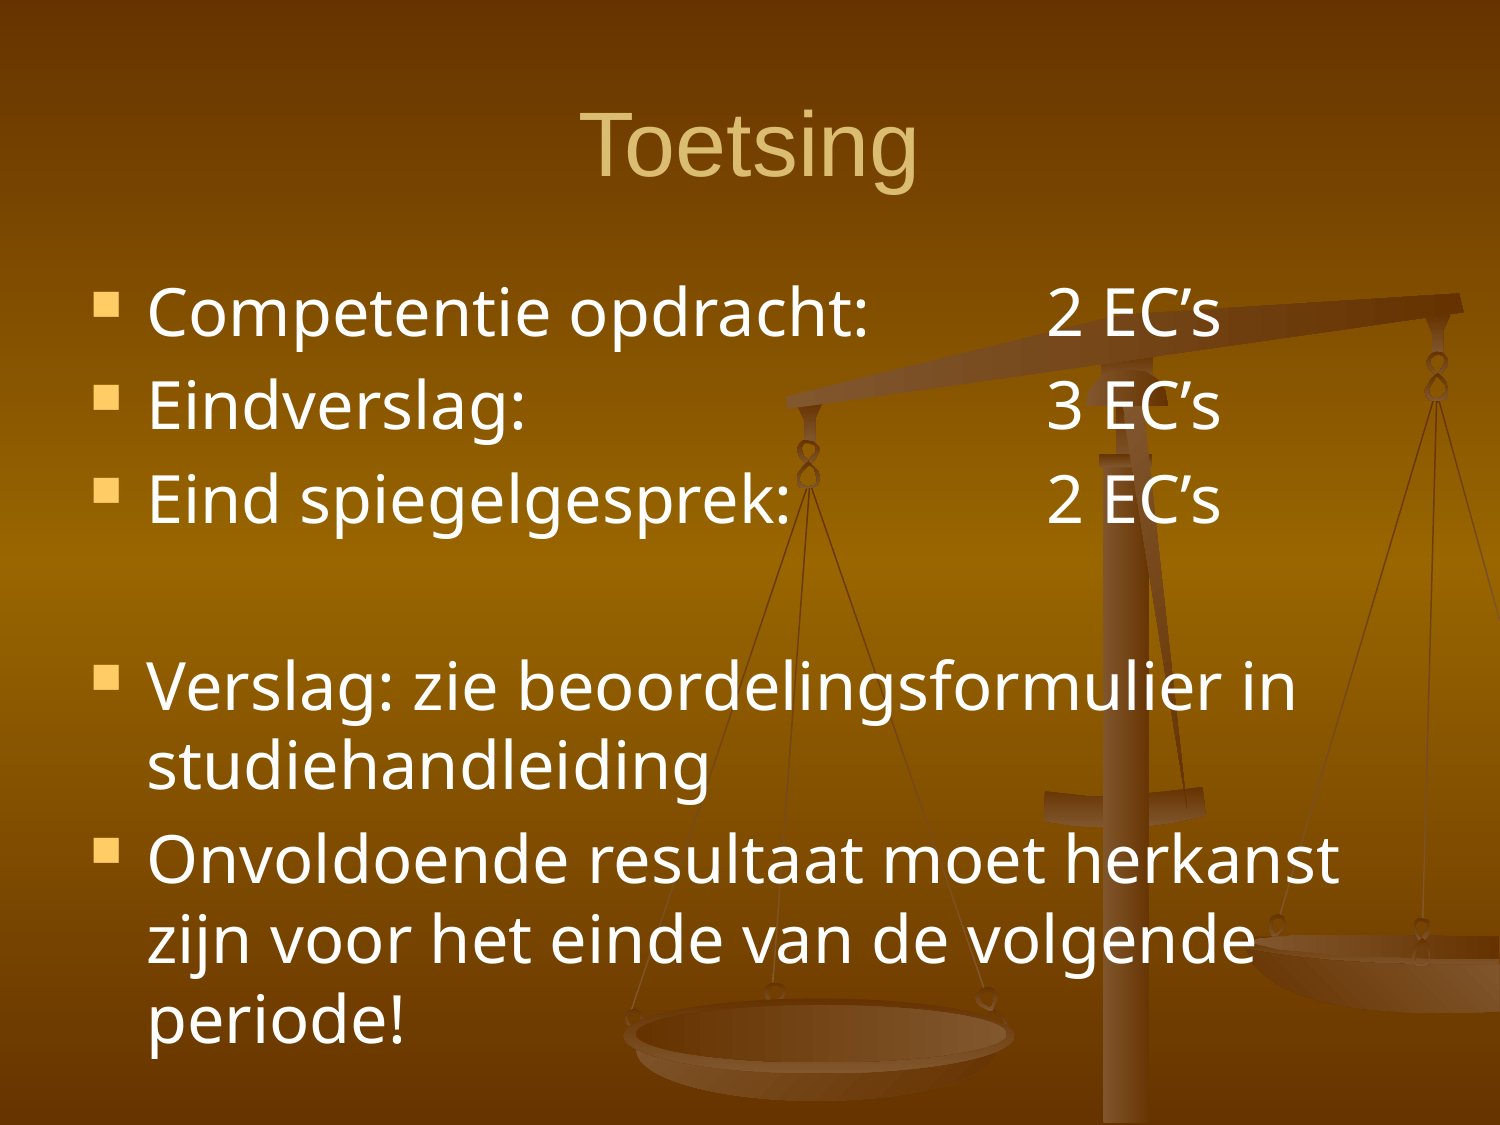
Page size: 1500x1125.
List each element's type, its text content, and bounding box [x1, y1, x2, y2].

title Toetsing [74, 45, 1426, 234]
list Competentie opdracht: 2 EC’s Eindverslag: 3 EC’s Eind spiegelgesprek: 2 EC’s Verslag: zie beoordelingsformulier in studiehandleiding Onvoldoende resultaat moet herkanst zijn voor het einde van de volgende periode! [74, 262, 1426, 1006]
